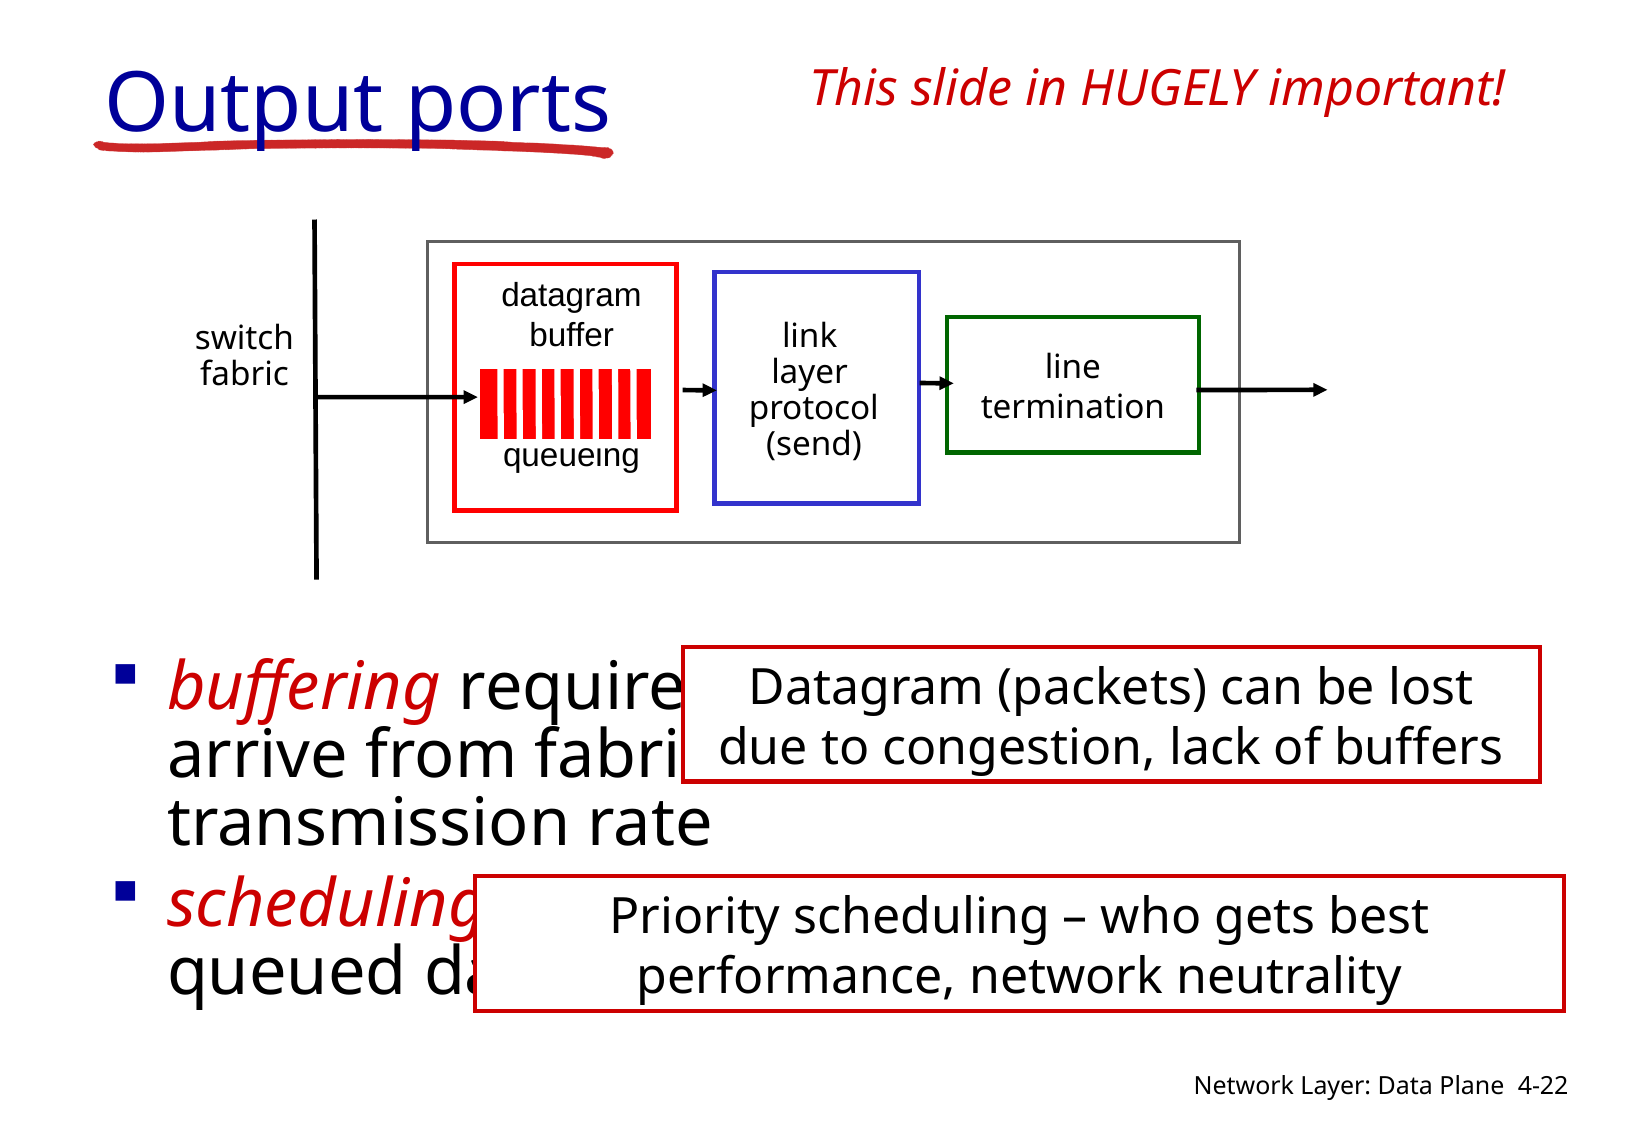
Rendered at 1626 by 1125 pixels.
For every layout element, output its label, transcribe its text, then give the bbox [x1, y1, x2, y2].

slide_number 4-22 [1502, 1062, 1603, 1107]
text_box [427, 241, 1240, 543]
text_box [454, 263, 677, 512]
title Output ports [89, 41, 1471, 155]
picture [90, 134, 619, 164]
text_box link layer protocol (send) [720, 322, 908, 459]
text_box switch fabric [150, 289, 339, 425]
text_box [919, 377, 954, 390]
text_box [682, 384, 717, 397]
text_box [714, 272, 920, 504]
text_box This slide in HUGELY important! [794, 48, 1522, 123]
footer Network Layer: Data Plane [1132, 1062, 1520, 1102]
text_box [1196, 383, 1328, 397]
text_box Datagram (packets) can be lost due to congestion, lack of buffers [682, 646, 1540, 782]
text_box Priority scheduling – who gets best performance, network neutrality [475, 876, 1564, 1011]
list buffering required when datagrams arrive from fabric faster than the transmission rate scheduling discipline chooses among queued datagrams for transmission [95, 647, 1478, 798]
text_box line termination [947, 316, 1199, 453]
